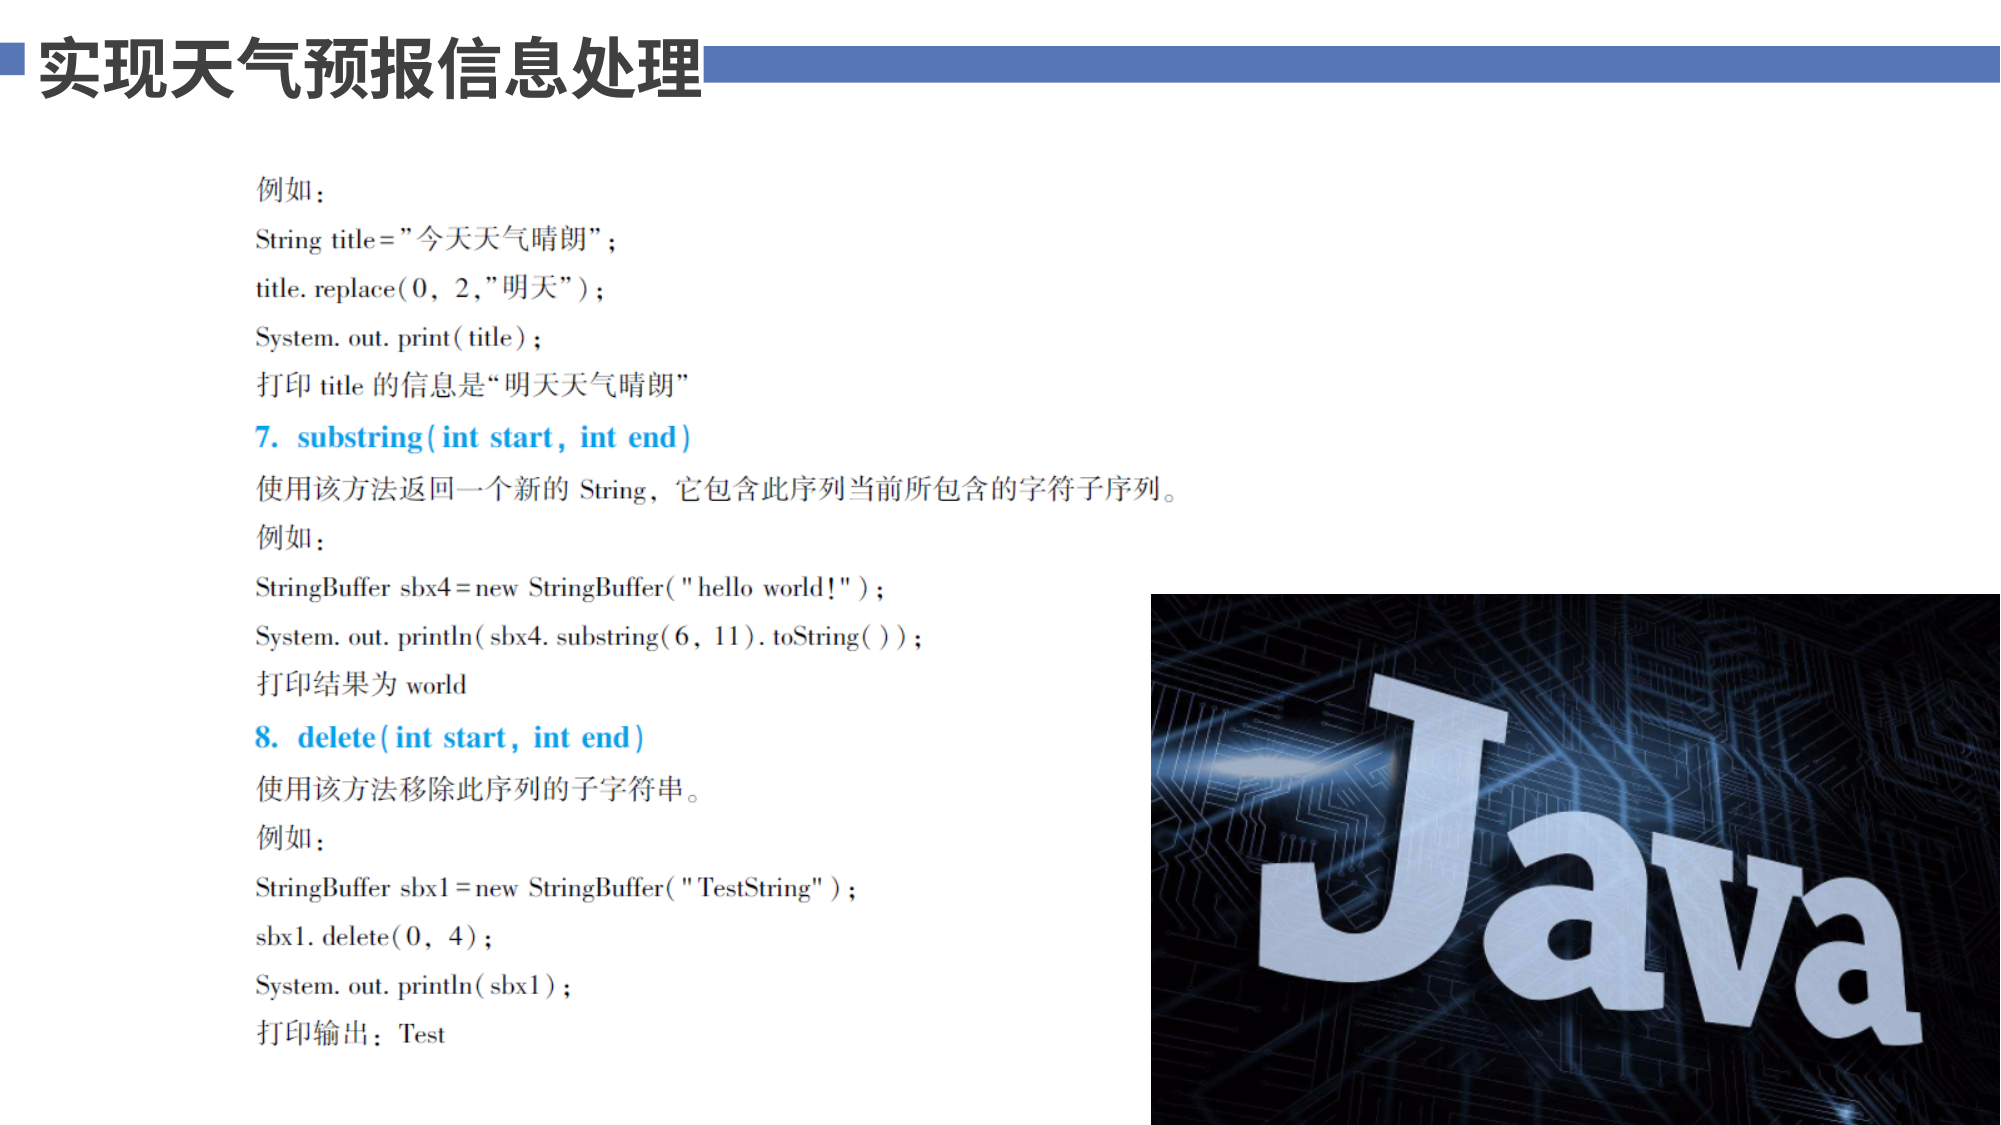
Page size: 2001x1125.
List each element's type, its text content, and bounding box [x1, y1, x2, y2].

picture [183, 157, 2000, 1125]
text_box [704, 45, 2000, 84]
text_box [0, 41, 26, 76]
text_box 实现天气预报信息处理 [36, 26, 704, 107]
